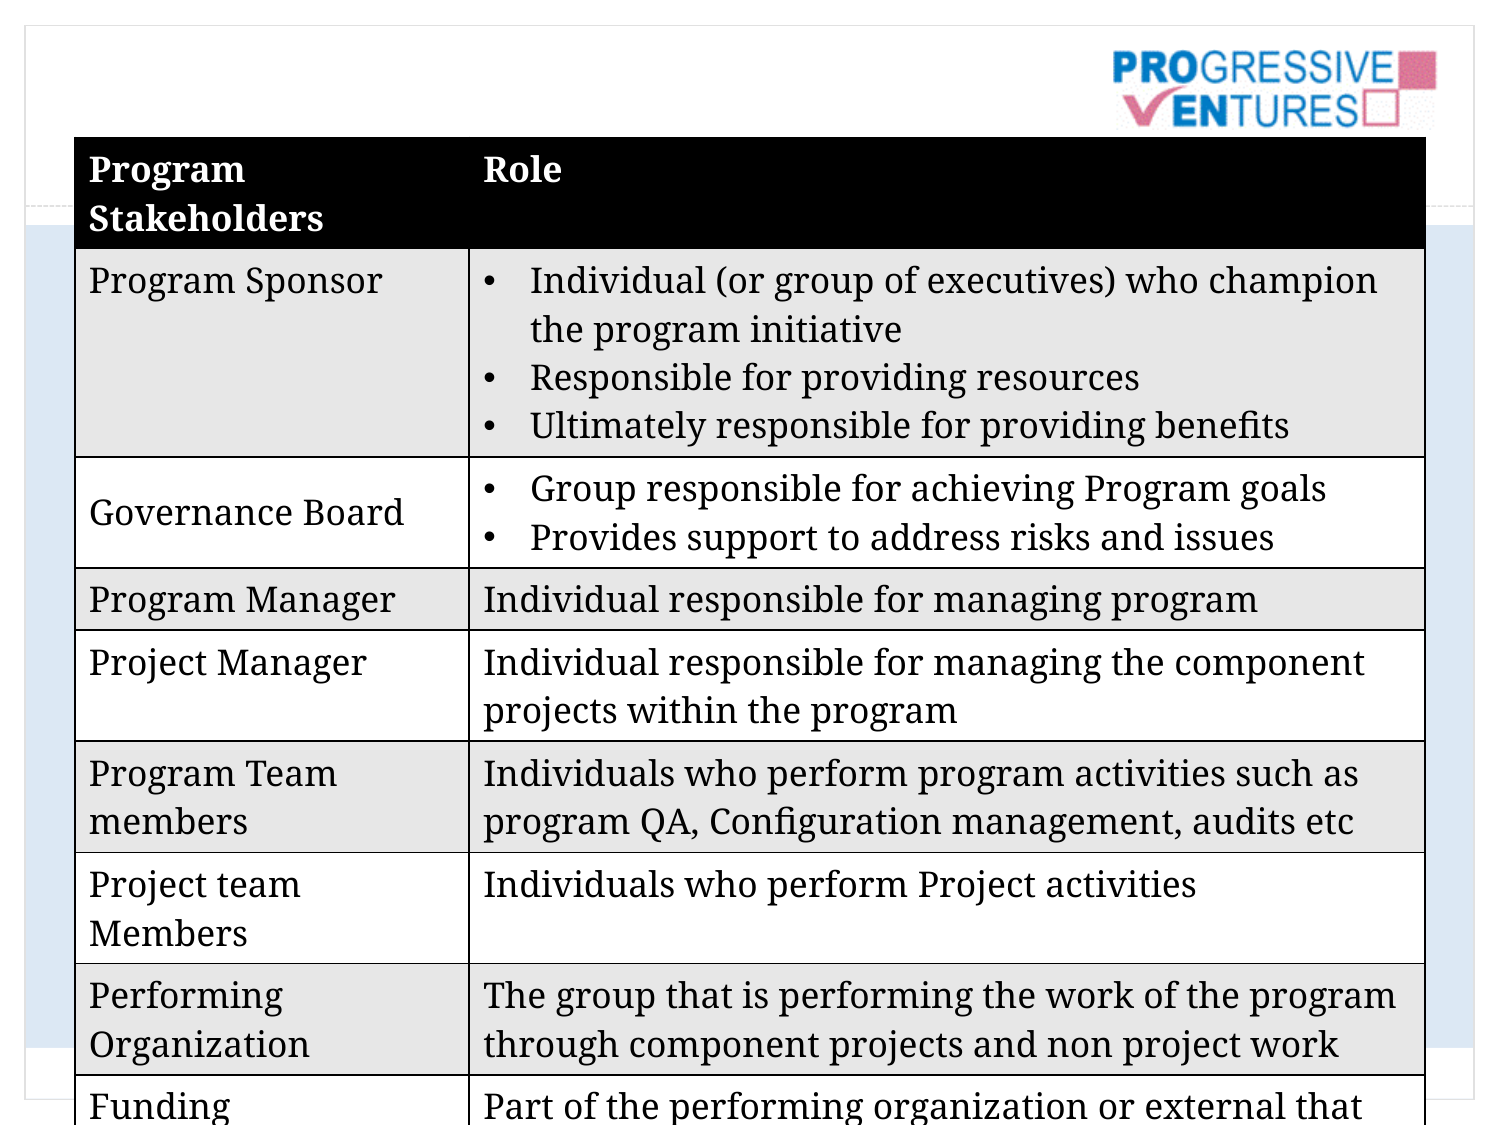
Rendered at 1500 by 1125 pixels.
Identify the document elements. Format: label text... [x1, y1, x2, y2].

table_cell Funding Organization [76, 1076, 468, 1125]
table_cell Individuals who perform Project activities [470, 853, 1424, 963]
table_cell Program Sponsor [76, 249, 468, 456]
picture [1112, 113, 1439, 130]
table_header Role [470, 138, 1424, 248]
table_cell Group responsible for achieving Program goals Provides support to address risks and issues [470, 458, 1424, 567]
table_cell Governance Board [76, 458, 468, 567]
table_cell Program Manager [76, 569, 468, 629]
table_cell Project team Members [76, 853, 468, 963]
table_cell Individual (or group of executives) who champion the program initiative Responsible for providing resources Ultimately responsible for providing benefits [470, 249, 1424, 456]
table_cell Individual responsible for managing the component projects within the program [470, 631, 1424, 740]
table_cell Individuals who perform program activities such as program QA, Configuration management, audits etc [470, 742, 1424, 852]
table_header Program Stakeholders [76, 138, 468, 248]
table_cell Performing Organization [76, 964, 468, 1074]
table_cell The group that is performing the work of the program through component projects and non project work [470, 964, 1424, 1074]
table_cell Individual responsible for managing program [470, 569, 1424, 629]
table_cell Project Manager [76, 631, 468, 740]
table_cell Program Team members [76, 742, 468, 852]
text_box Program Stakeholders [50, 25, 1500, 113]
title Develop Program Infrastructure [62, 124, 738, 313]
table_cell Part of the performing organization or external that provides funding for the program [470, 1076, 1424, 1125]
